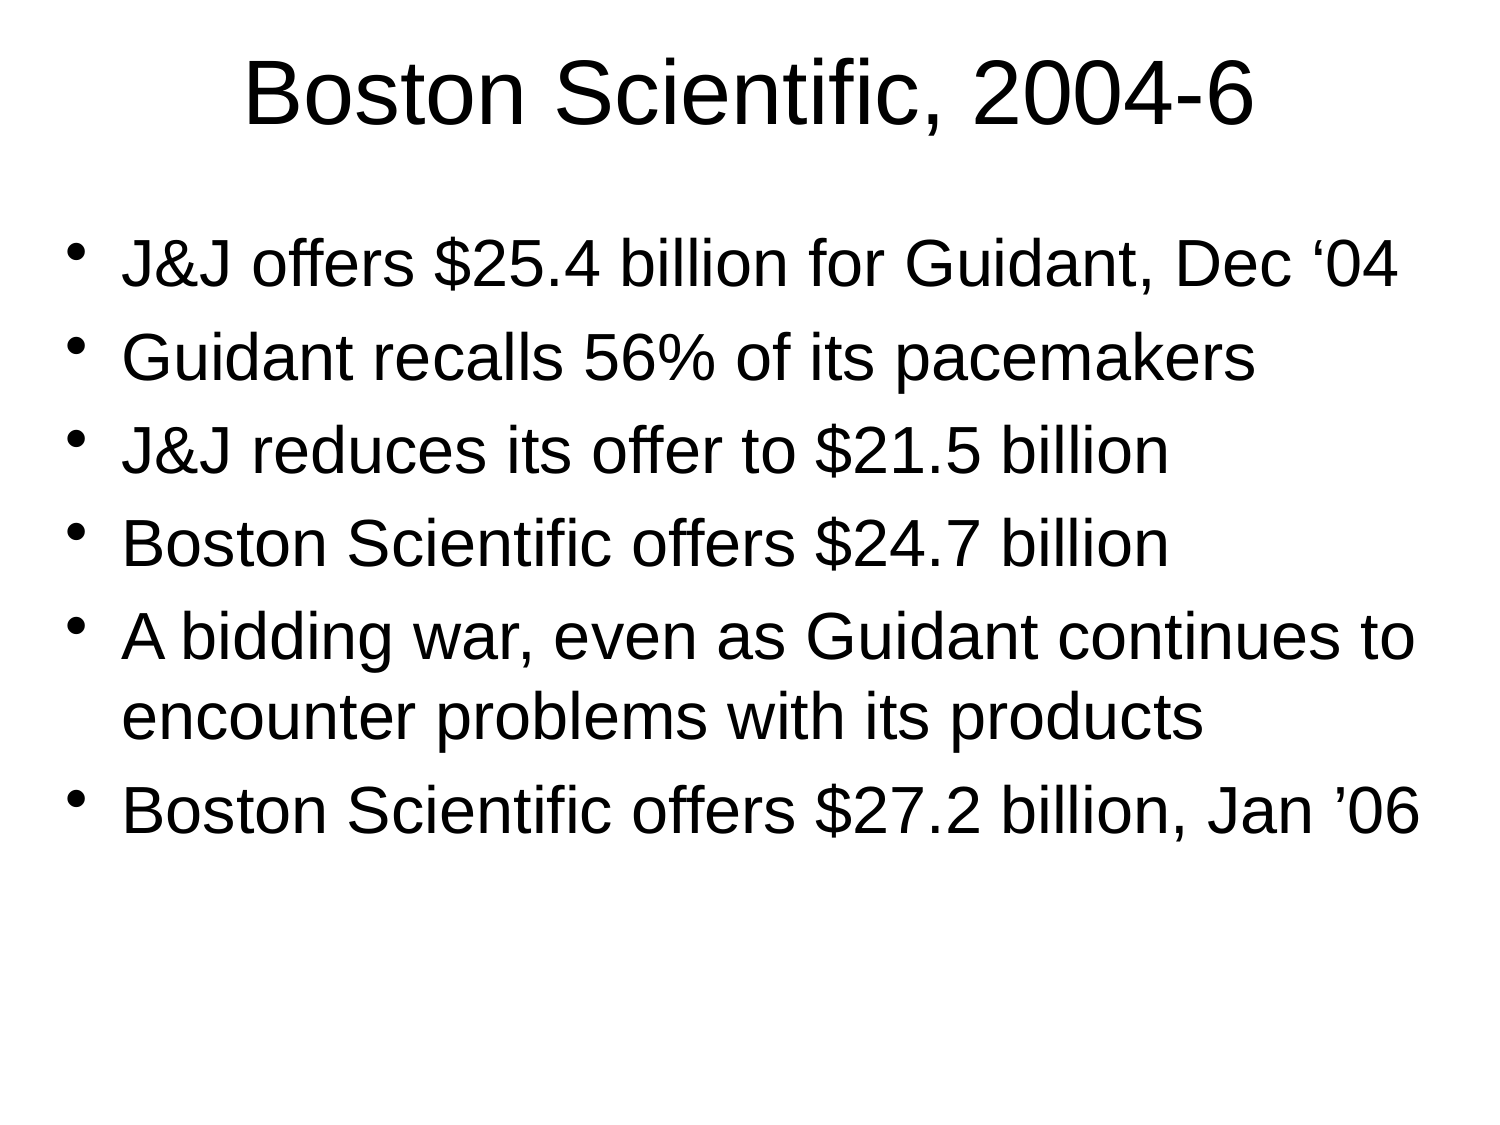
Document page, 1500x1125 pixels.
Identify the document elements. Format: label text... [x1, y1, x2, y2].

title Boston Scientific, 2004-6 [74, 0, 1426, 176]
list J&J offers $25.4 billion for Guidant, Dec ‘04 Guidant recalls 56% of its pacemakers J&J reduces its offer to $21.5 billion Boston Scientific offers $24.7 billion A bidding war, even as Guidant continues to encounter problems with its products Boston Scientific offers $27.2 billion, Jan ’06 [49, 212, 1451, 1006]
